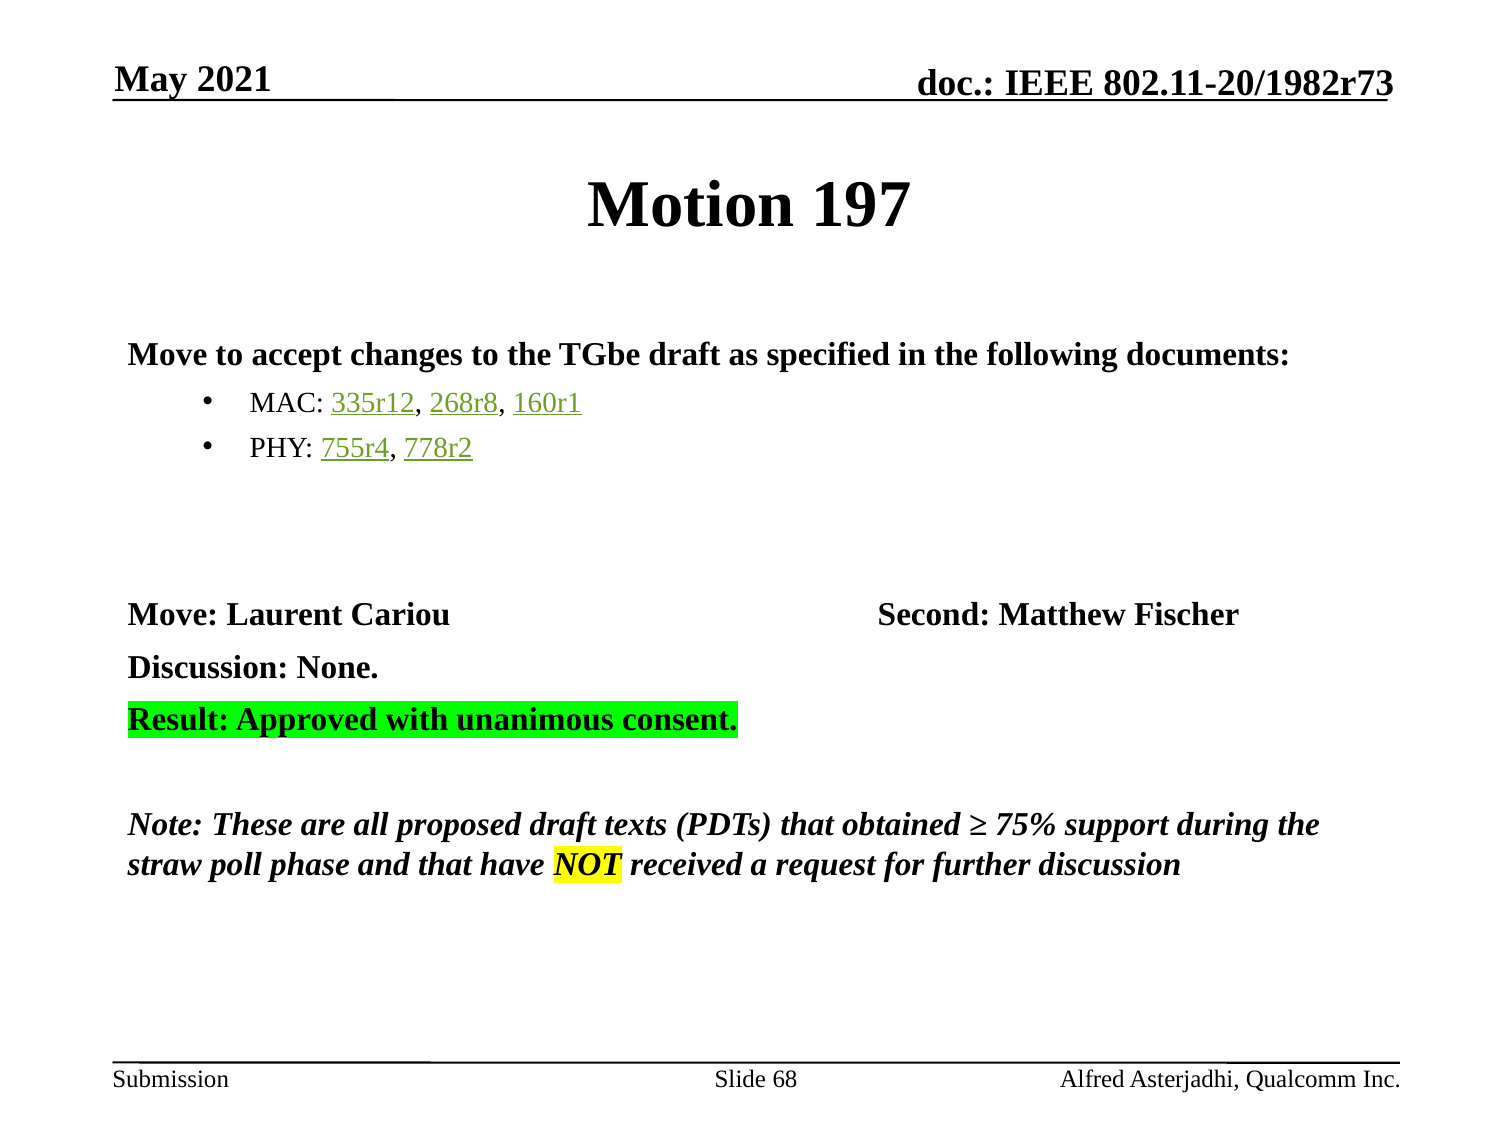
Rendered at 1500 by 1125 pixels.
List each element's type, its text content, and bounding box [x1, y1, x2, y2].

footer Alfred Asterjadhi, Qualcomm Inc. [878, 1061, 1402, 1093]
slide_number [114, 54, 423, 100]
slide_number Slide 68 [712, 1061, 800, 1123]
title Motion 197 [112, 112, 1388, 288]
list Move to accept changes to the TGbe draft as specified in the following documents: MAC: 335r12, 268r8, 160r1 PHY: 755r4, 778r2 Move: Laurent Cariou Second: Matthew Fischer Discussion: None. Result: Approved with unanimous consent. Note: These are all proposed draft texts (PDTs) that obtained ≥ 75% support during the straw poll phase and that have NOT received a request for further discussion [112, 324, 1388, 1000]
